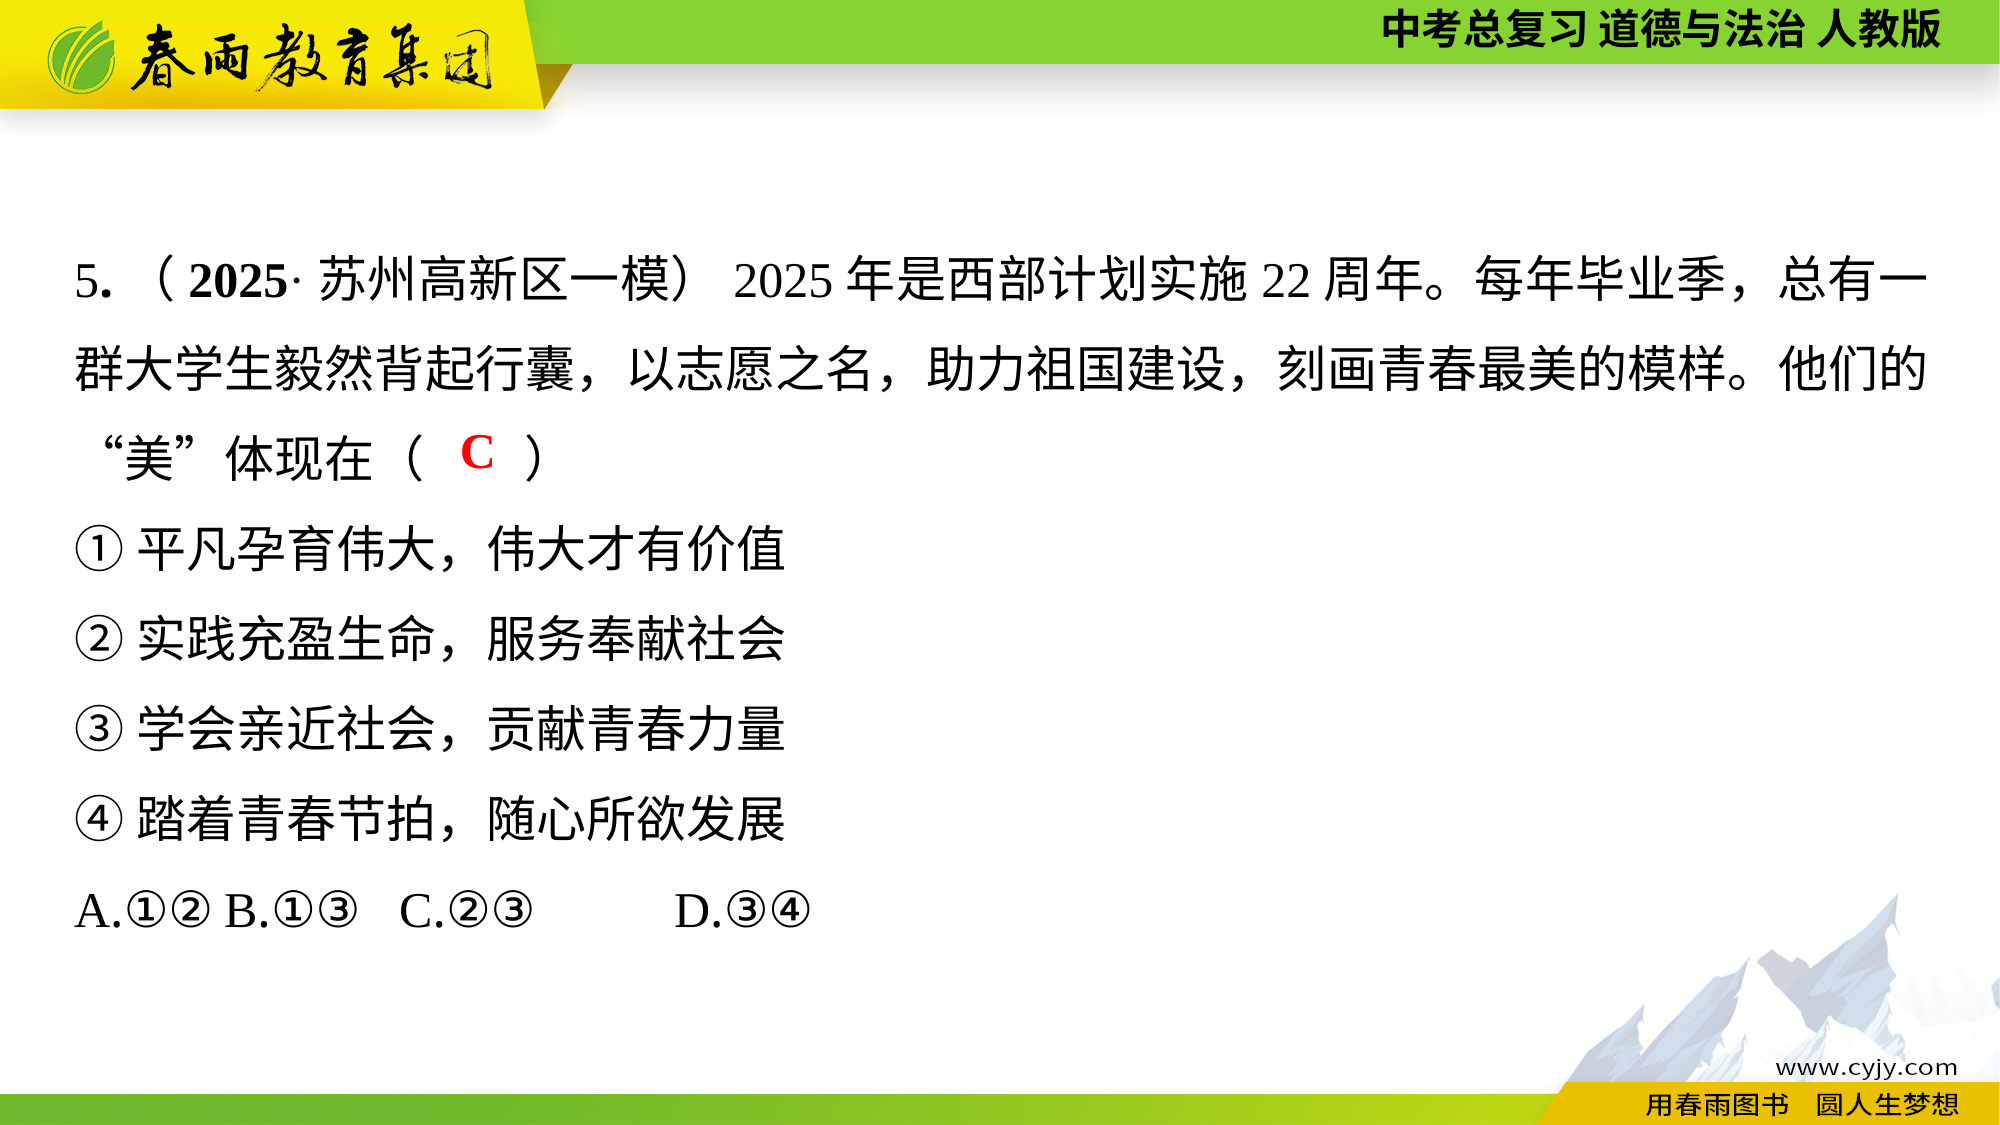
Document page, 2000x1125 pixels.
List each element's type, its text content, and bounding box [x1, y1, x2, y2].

picture [0, 0, 2000, 1125]
list 5.（2025·苏州高新区一模）2025年是西部计划实施22周年。每年毕业季，总有一群大学生毅然背起行囊，以志愿之名，助力祖国建设，刻画青春最美的模样。他们的“美”体现在（ ） ①平凡孕育伟大，伟大才有价值 ②实践充盈生命，服务奉献社会 ③学会亲近社会，贡献青春力量 ④踏着青春节拍，随心所欲发展 A.①② B.①③ C.②③ D.③④ [59, 209, 1944, 941]
text_box C [445, 410, 511, 486]
